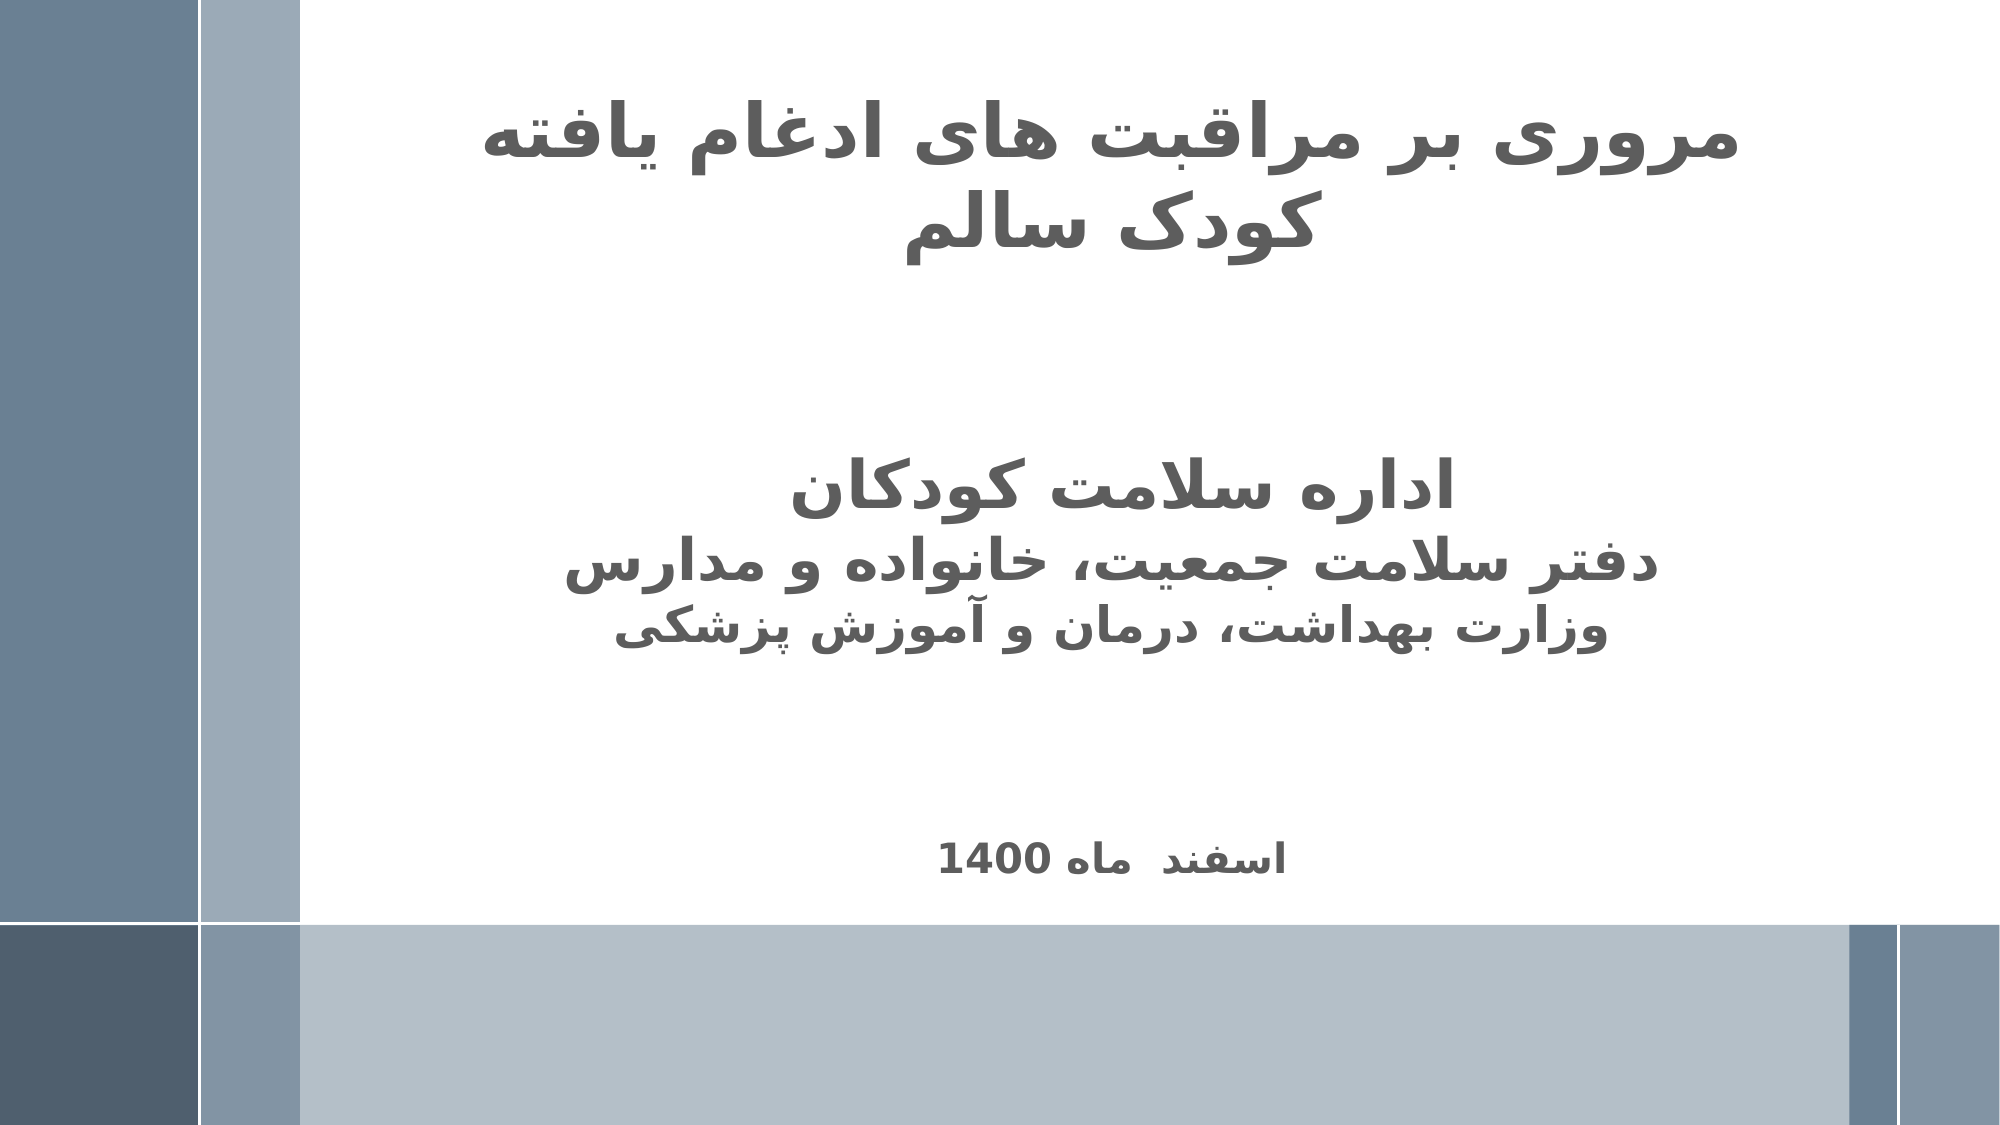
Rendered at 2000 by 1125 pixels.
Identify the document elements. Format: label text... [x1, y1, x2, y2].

text_box مروری بر مراقبت های ادغام یافته کودک سالم اداره سلامت کودکان دفتر سلامت جمعیت، خانواده و مدارس وزارت بهداشت، درمان و آموزش پزشکی اسفند ماه 1400 [349, 74, 1875, 980]
